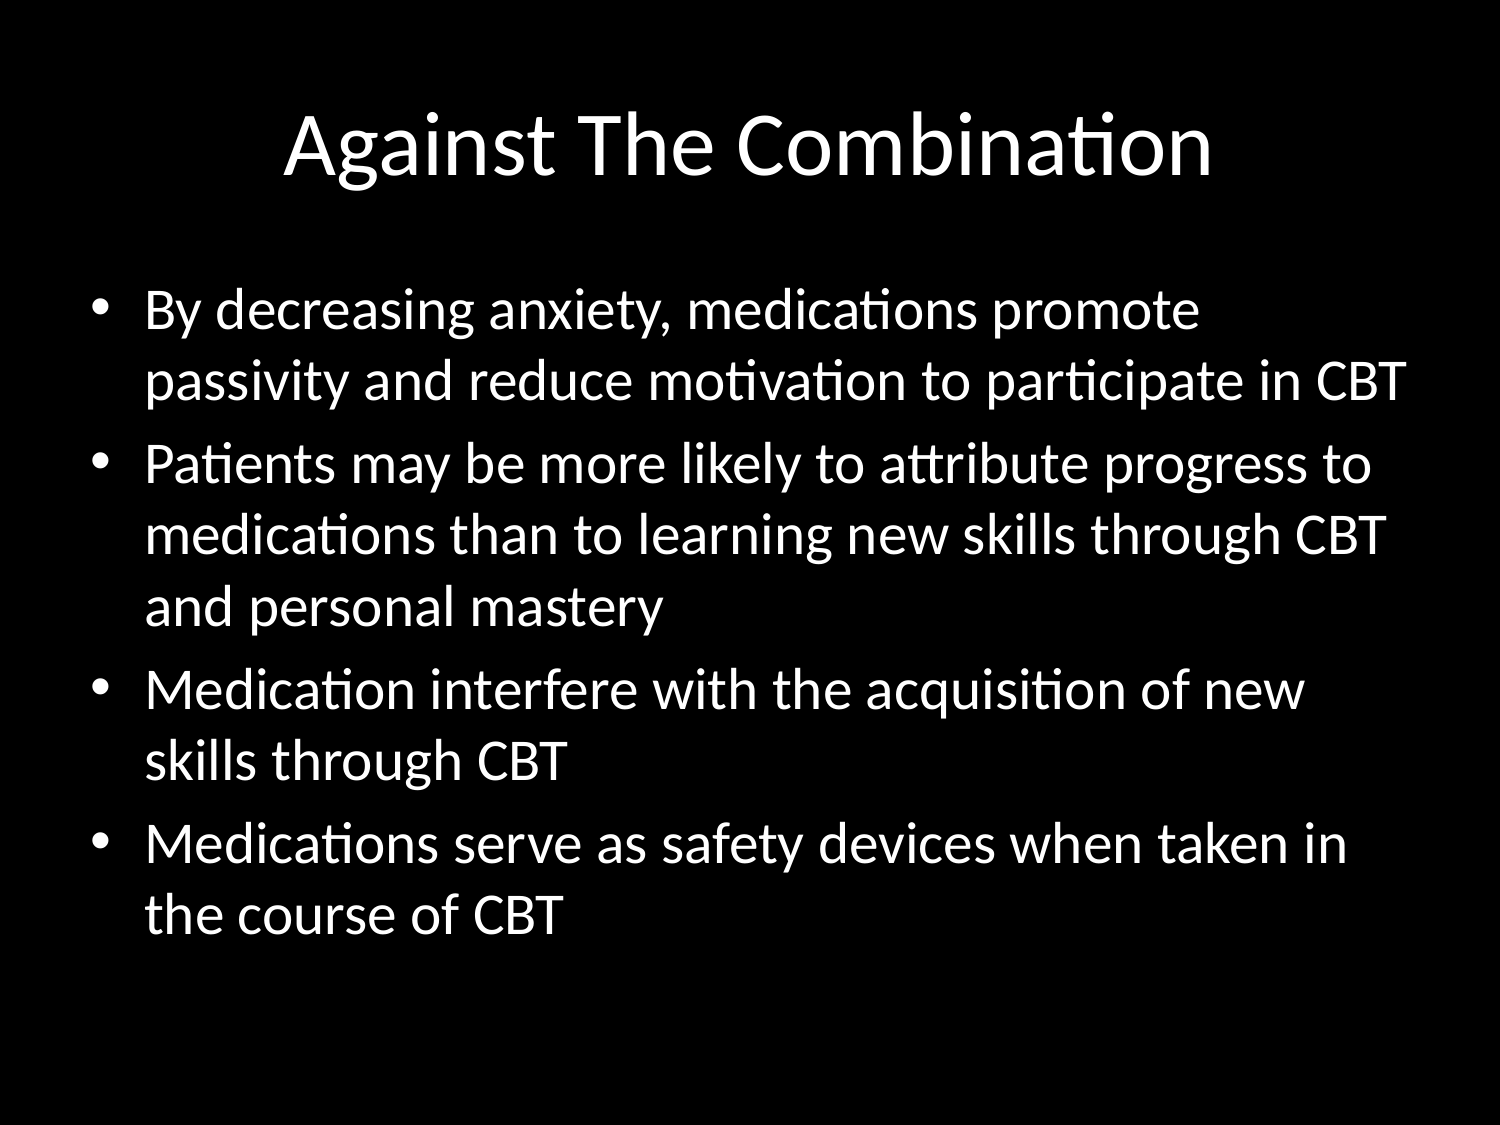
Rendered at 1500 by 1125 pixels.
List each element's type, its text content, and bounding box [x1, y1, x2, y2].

list By decreasing anxiety, medications promote passivity and reduce motivation to participate in CBT Patients may be more likely to attribute progress to medications than to learning new skills through CBT and personal mastery Medication interfere with the acquisition of new skills through CBT Medications serve as safety devices when taken in the course of CBT [75, 262, 1425, 1005]
title Against The Combination [75, 45, 1425, 233]
